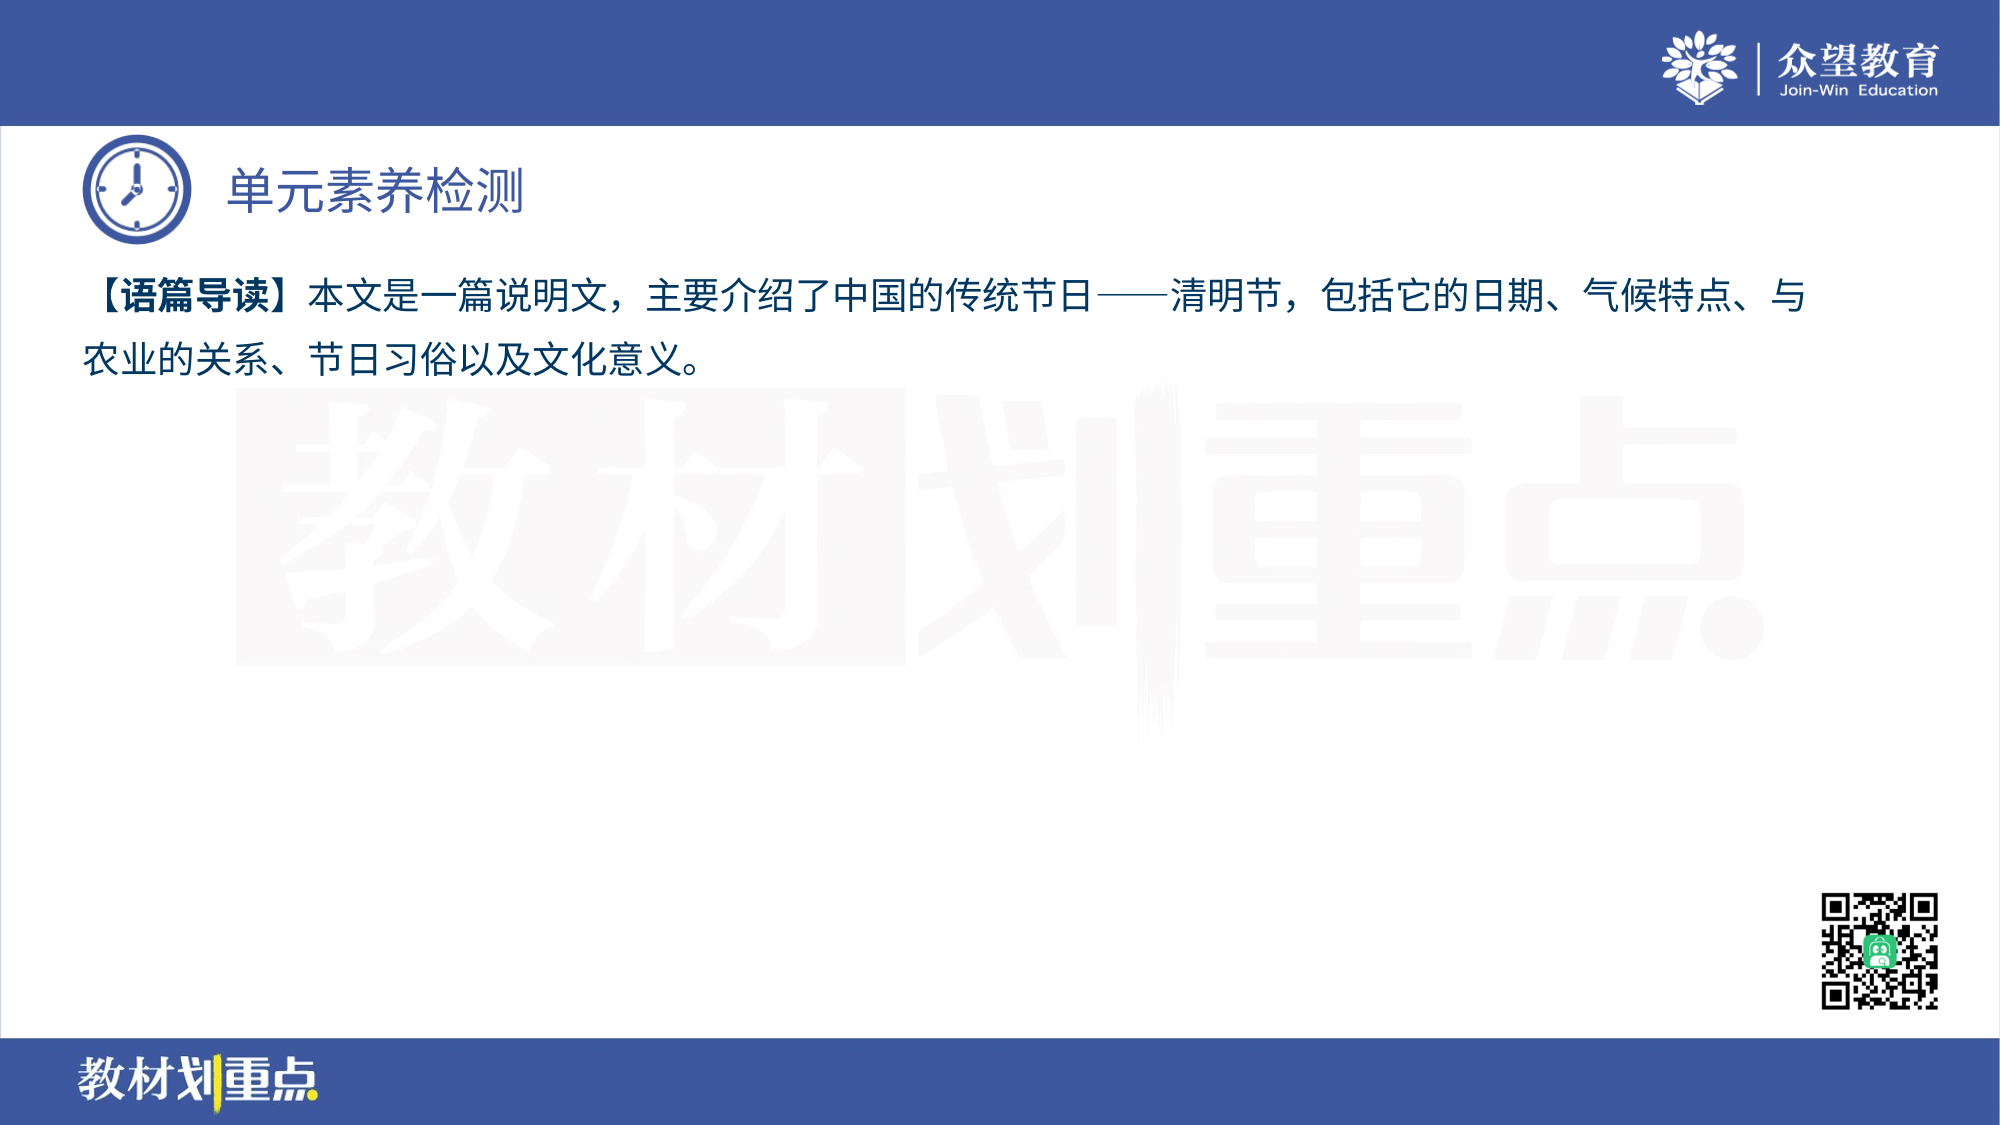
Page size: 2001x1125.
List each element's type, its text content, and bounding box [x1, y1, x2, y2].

text_box 【语篇导读】本文是一篇说明文，主要介绍了中国的传统节日——清明节，包括它的日期、气候特点、与 农业的关系、节日习俗以及文化意义。 [82, 247, 1817, 375]
picture [0, 0, 2000, 1125]
